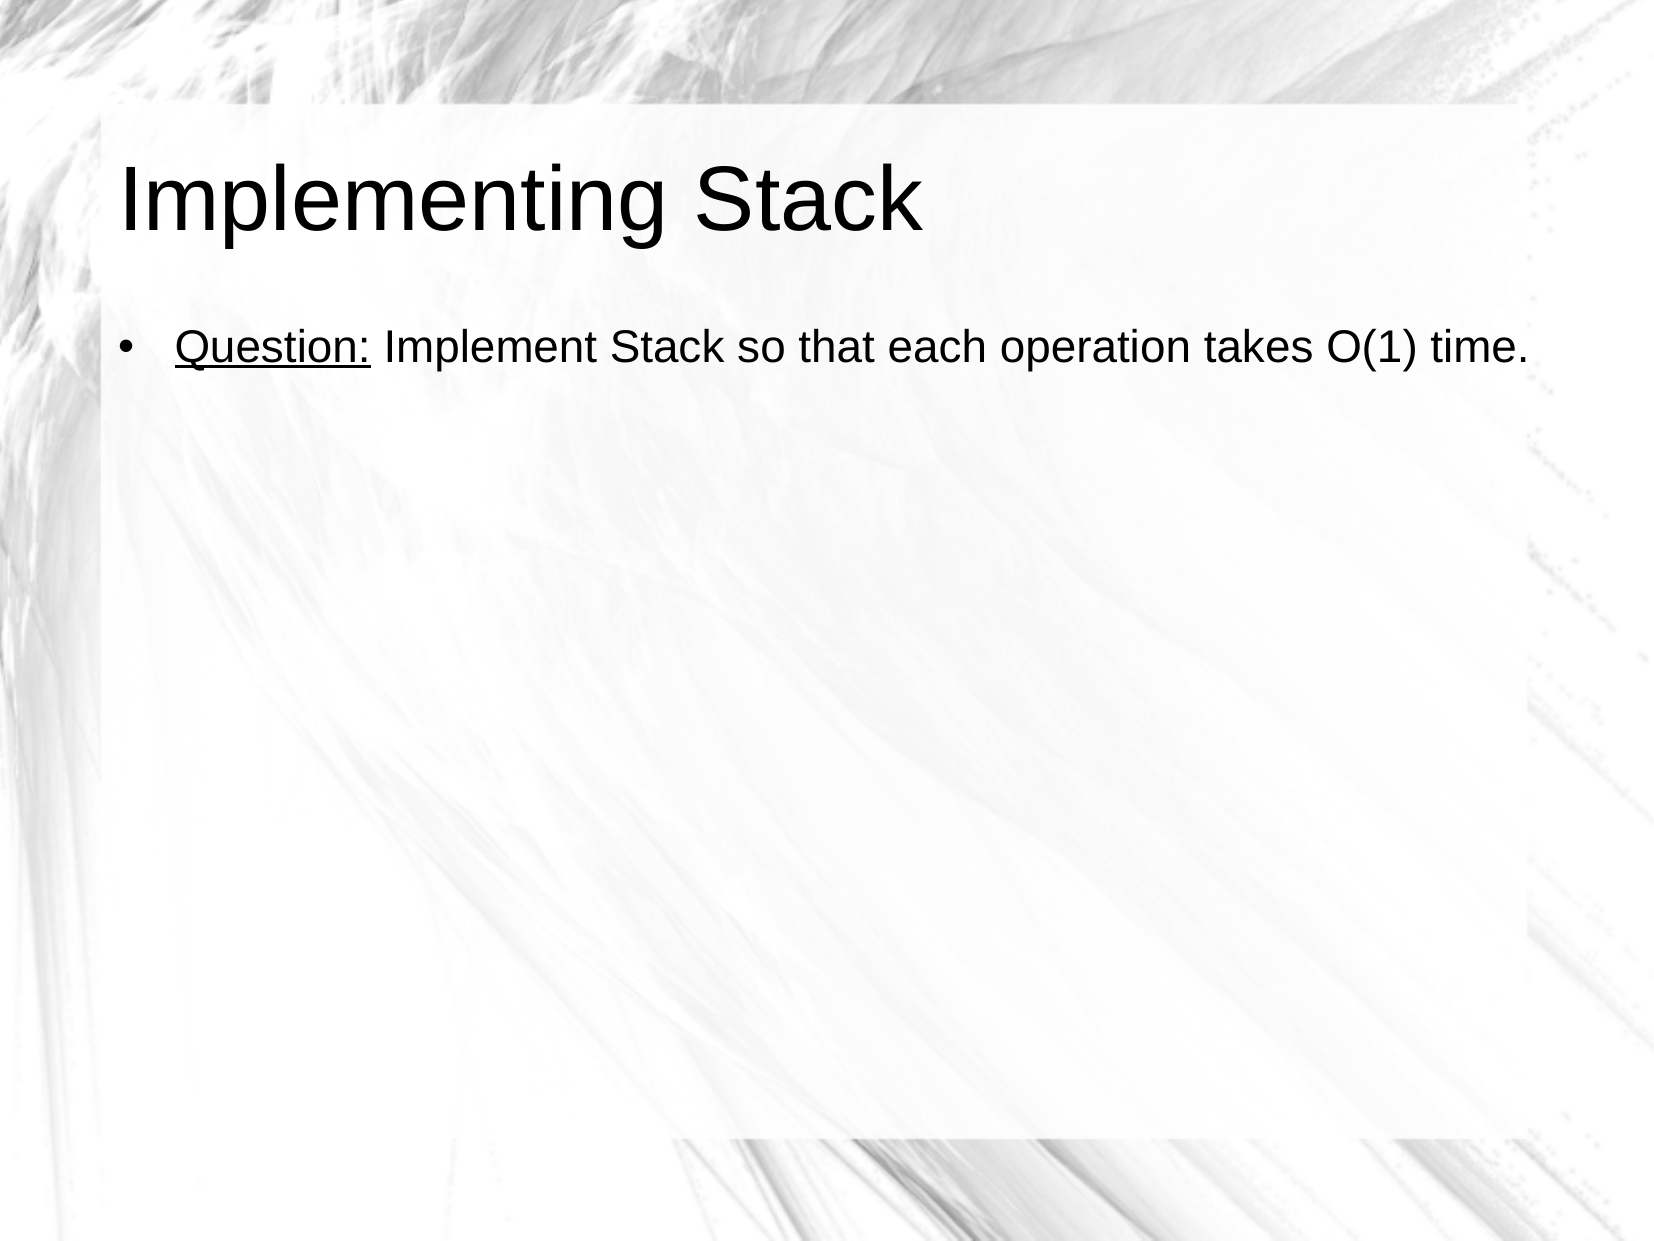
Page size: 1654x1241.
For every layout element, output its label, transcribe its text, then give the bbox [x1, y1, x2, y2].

list Question: Implement Stack so that each operation takes O(1) time. [118, 319, 1571, 1109]
picture [0, 0, 1654, 1241]
title Implementing Stack [118, 112, 1506, 281]
